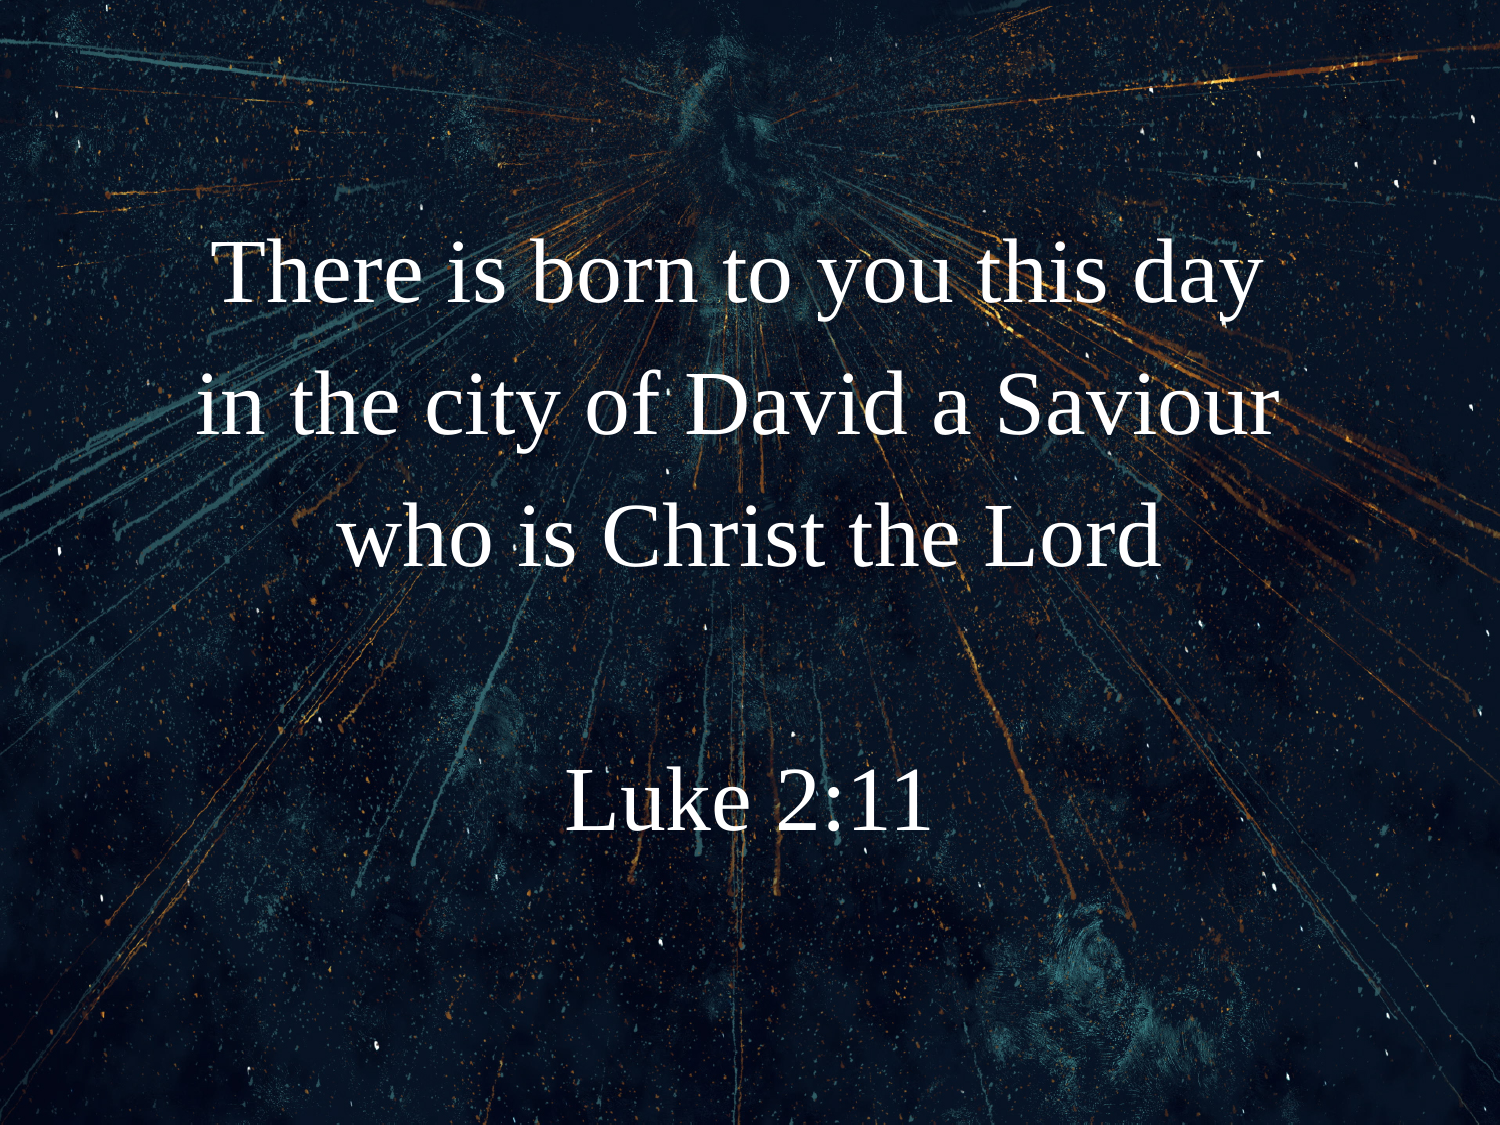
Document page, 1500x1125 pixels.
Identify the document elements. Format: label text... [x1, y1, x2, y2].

picture [0, 0, 1500, 1125]
title There is born to you this day in the city of David a Saviour who is Christ the Lord Luke 2:11 [37, 425, 1463, 613]
